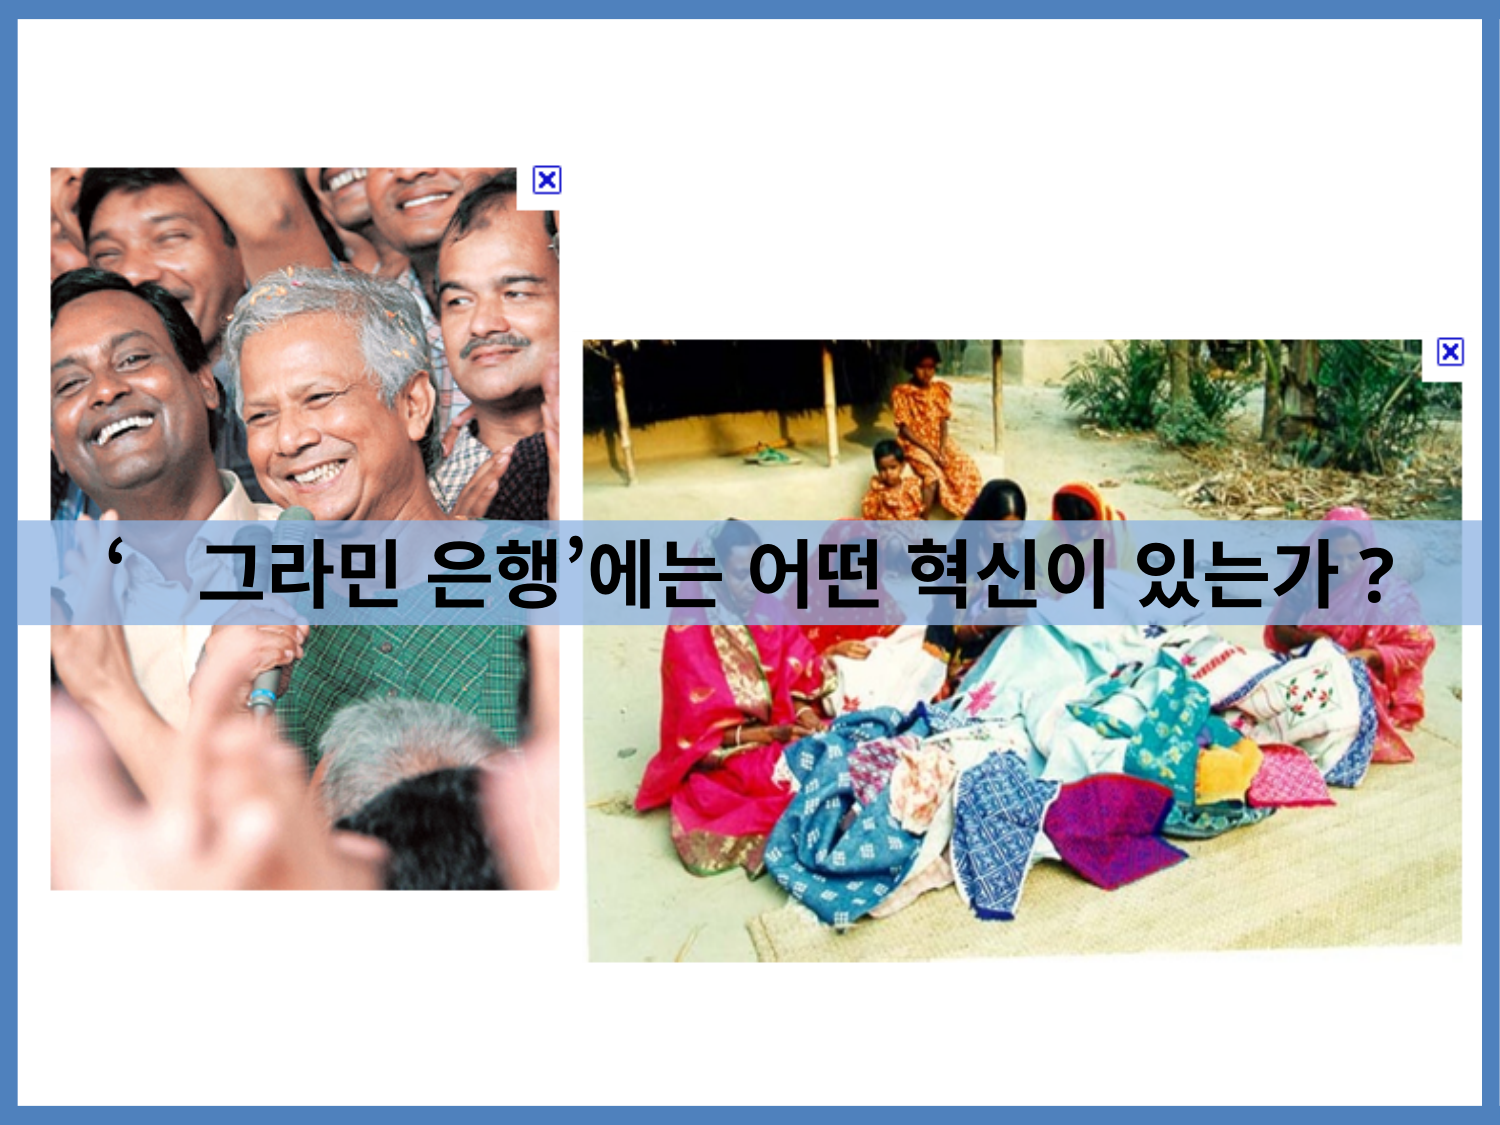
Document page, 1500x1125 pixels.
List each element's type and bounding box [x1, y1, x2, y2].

text_box [0, 0, 1500, 1125]
